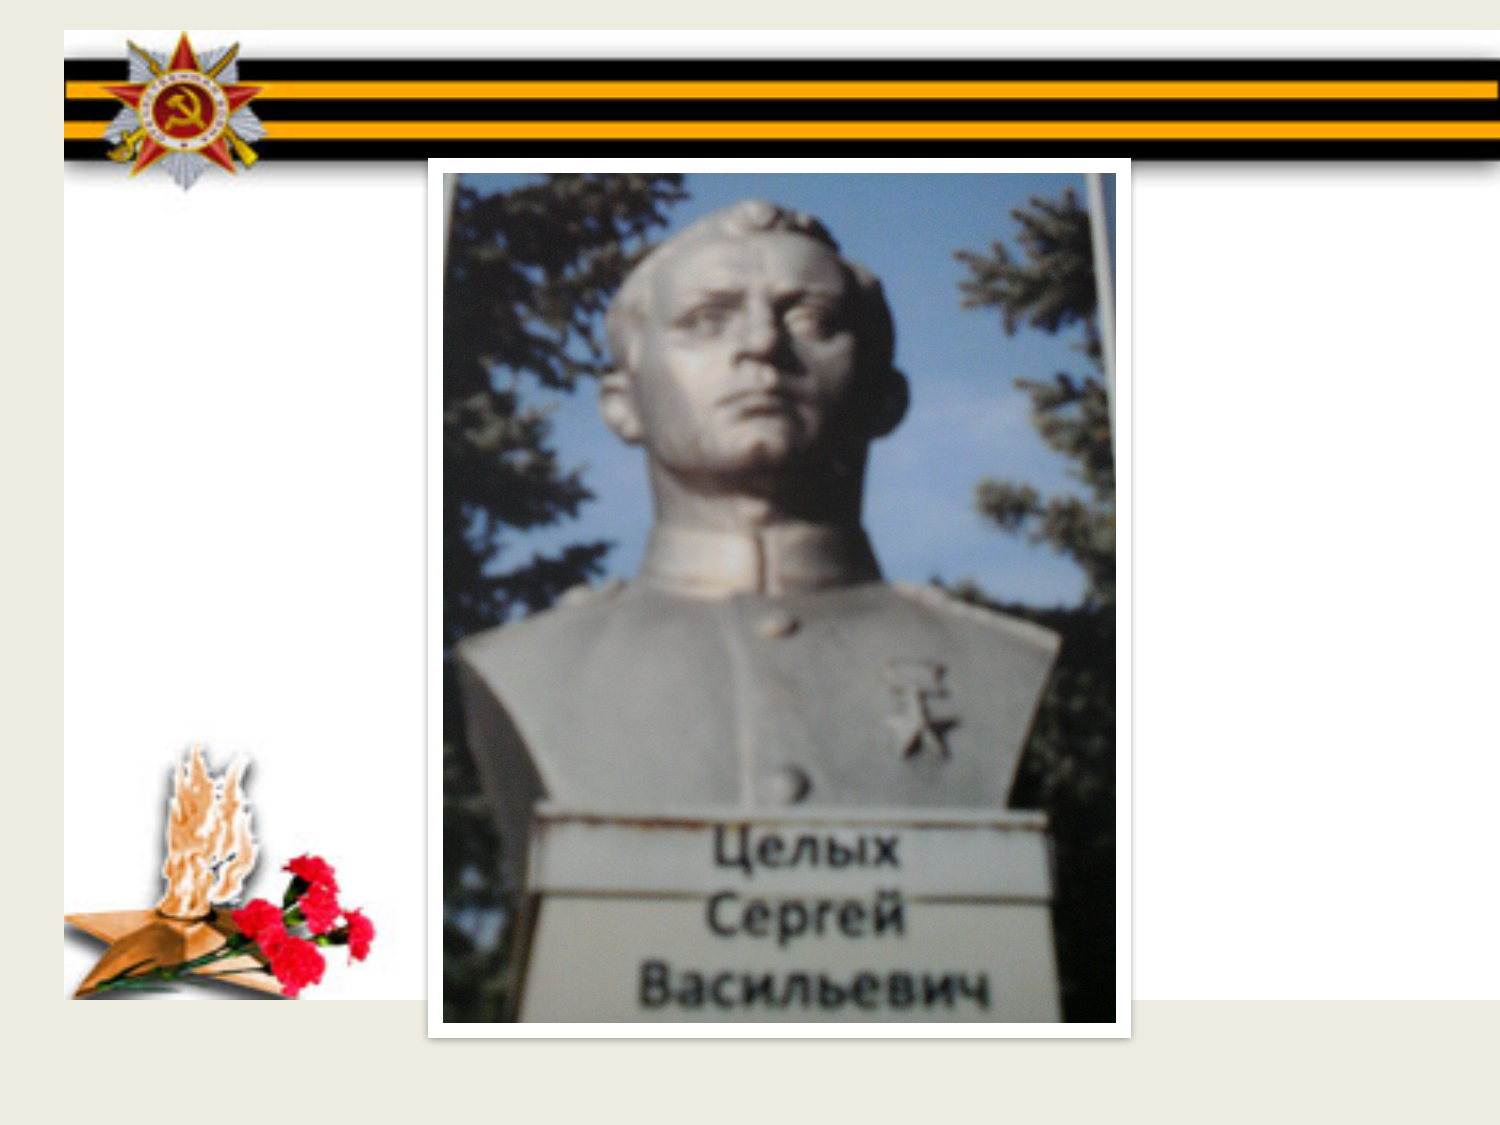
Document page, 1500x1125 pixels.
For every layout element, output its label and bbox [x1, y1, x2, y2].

picture [64, 30, 1500, 1024]
